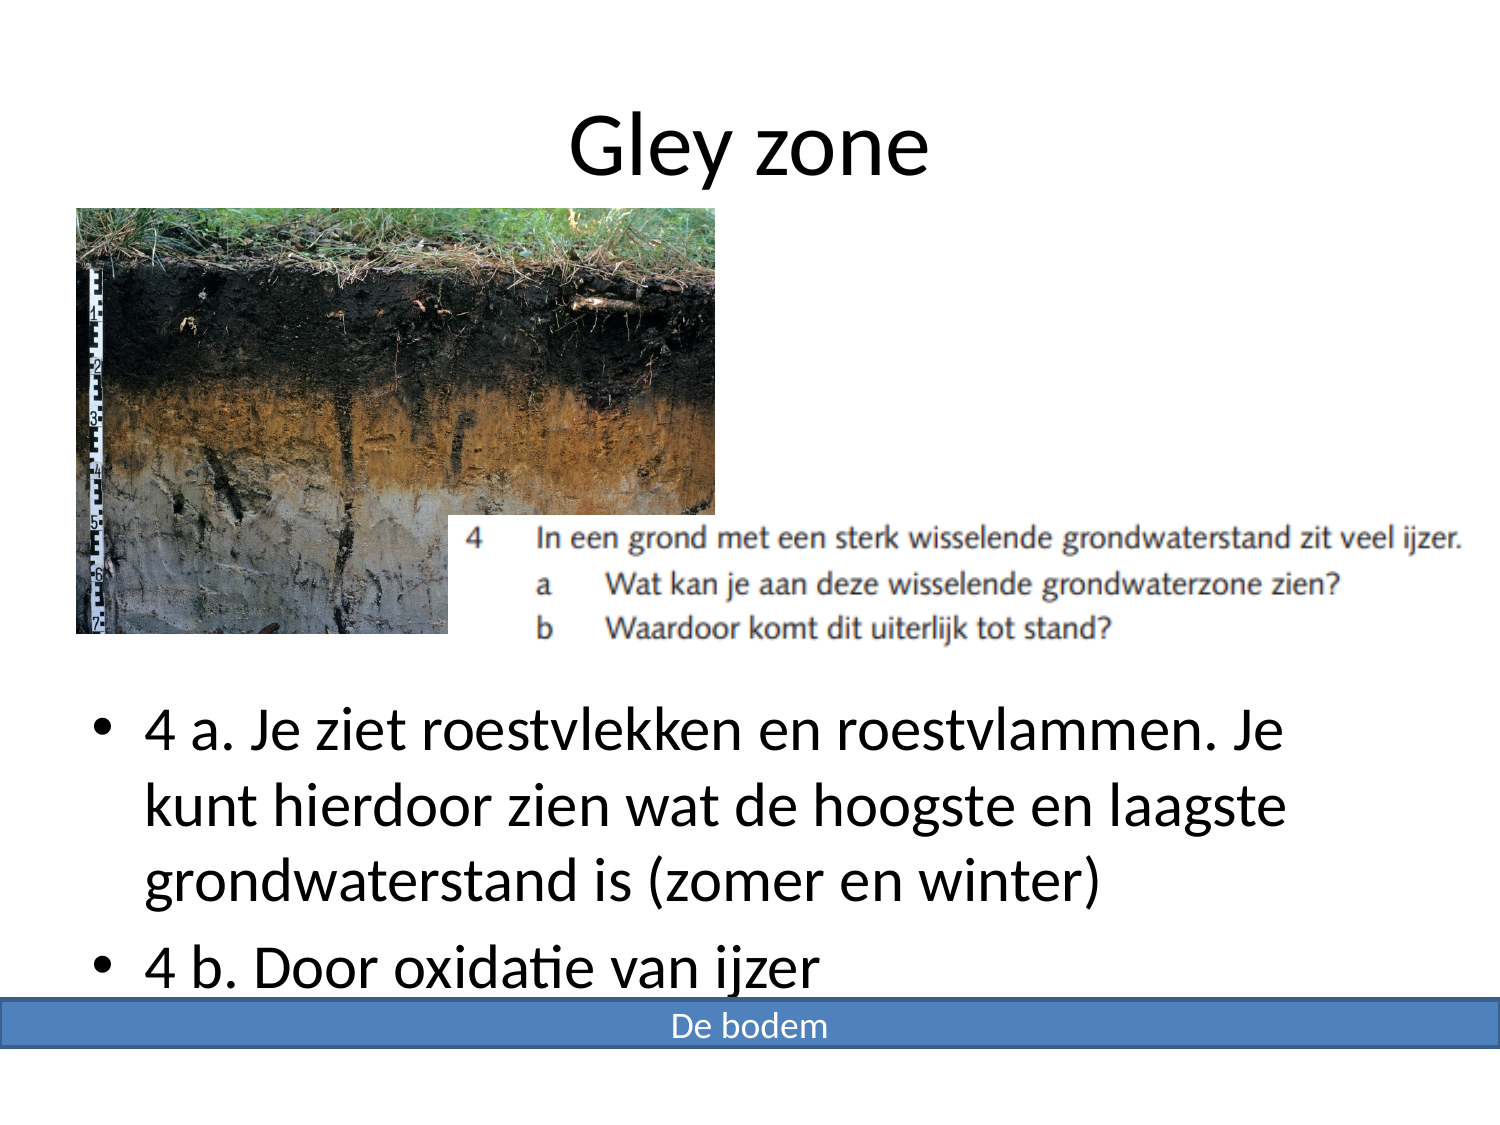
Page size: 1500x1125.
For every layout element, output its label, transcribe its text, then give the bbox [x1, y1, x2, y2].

list 4 a. Je ziet roestvlekken en roestvlammen. Je kunt hierdoor zien wat de hoogste en laagste grondwaterstand is (zomer en winter) 4 b. Door oxidatie van ijzer [76, 680, 1427, 997]
picture [76, 207, 1487, 654]
text_box De bodem [0, 997, 1500, 1049]
title Gley zone [75, 45, 1425, 233]
